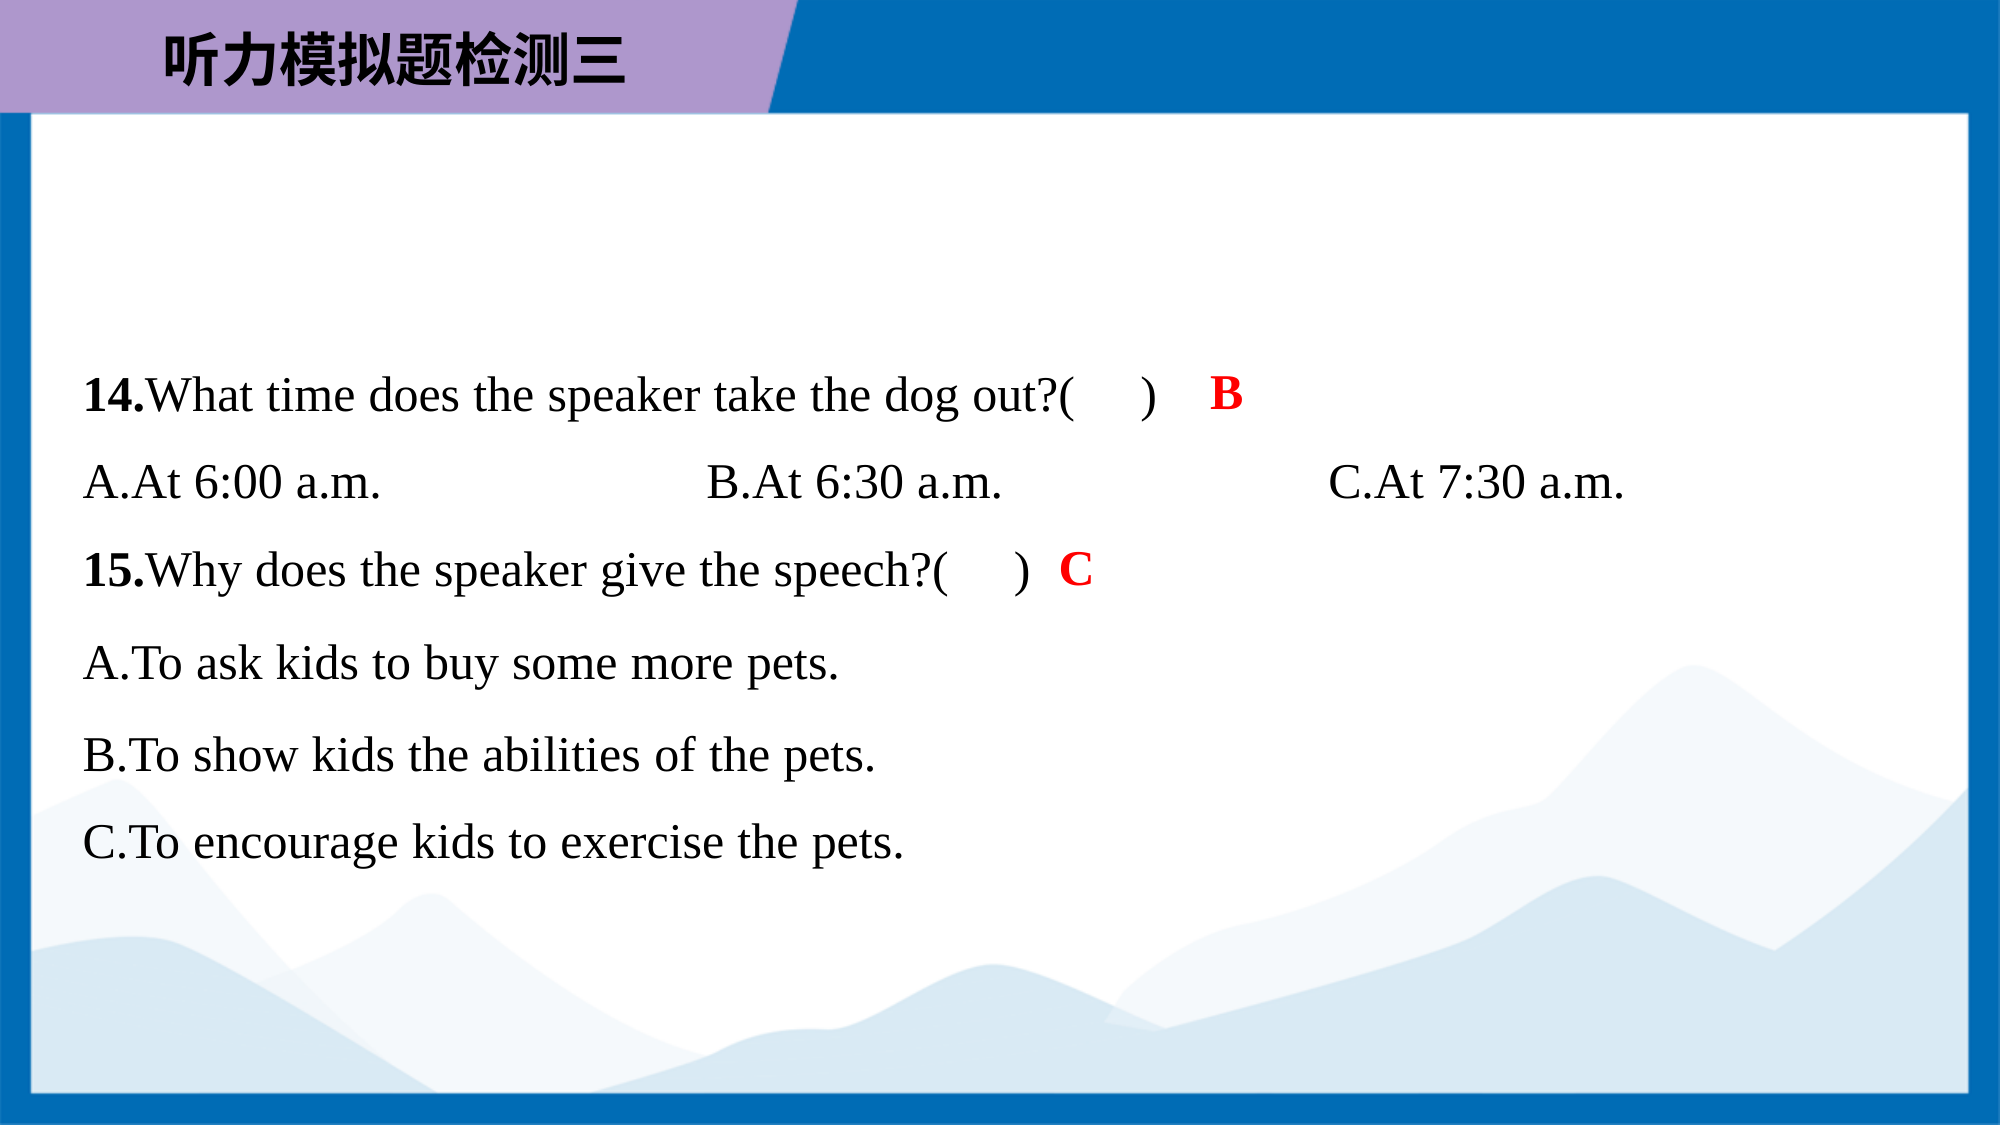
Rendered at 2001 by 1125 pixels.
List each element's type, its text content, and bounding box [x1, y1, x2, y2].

text_box B [1192, 332, 1262, 411]
text_box A.At 6:00 a.m. B.At 6:30 a.m. C.At 7:30 a.m. [82, 421, 1917, 500]
picture [0, 0, 2000, 1125]
text_box C [1040, 507, 1113, 586]
text_box 15.Why does the speaker give the speech?( ) [82, 509, 1917, 588]
text_box A.To ask kids to buy some more pets. B.To show kids the abilities of the pets. C.To encourage kids to exercise the pets. [82, 598, 1917, 860]
text_box 14.What time does the speaker take the dog out?( ) [82, 334, 1917, 412]
